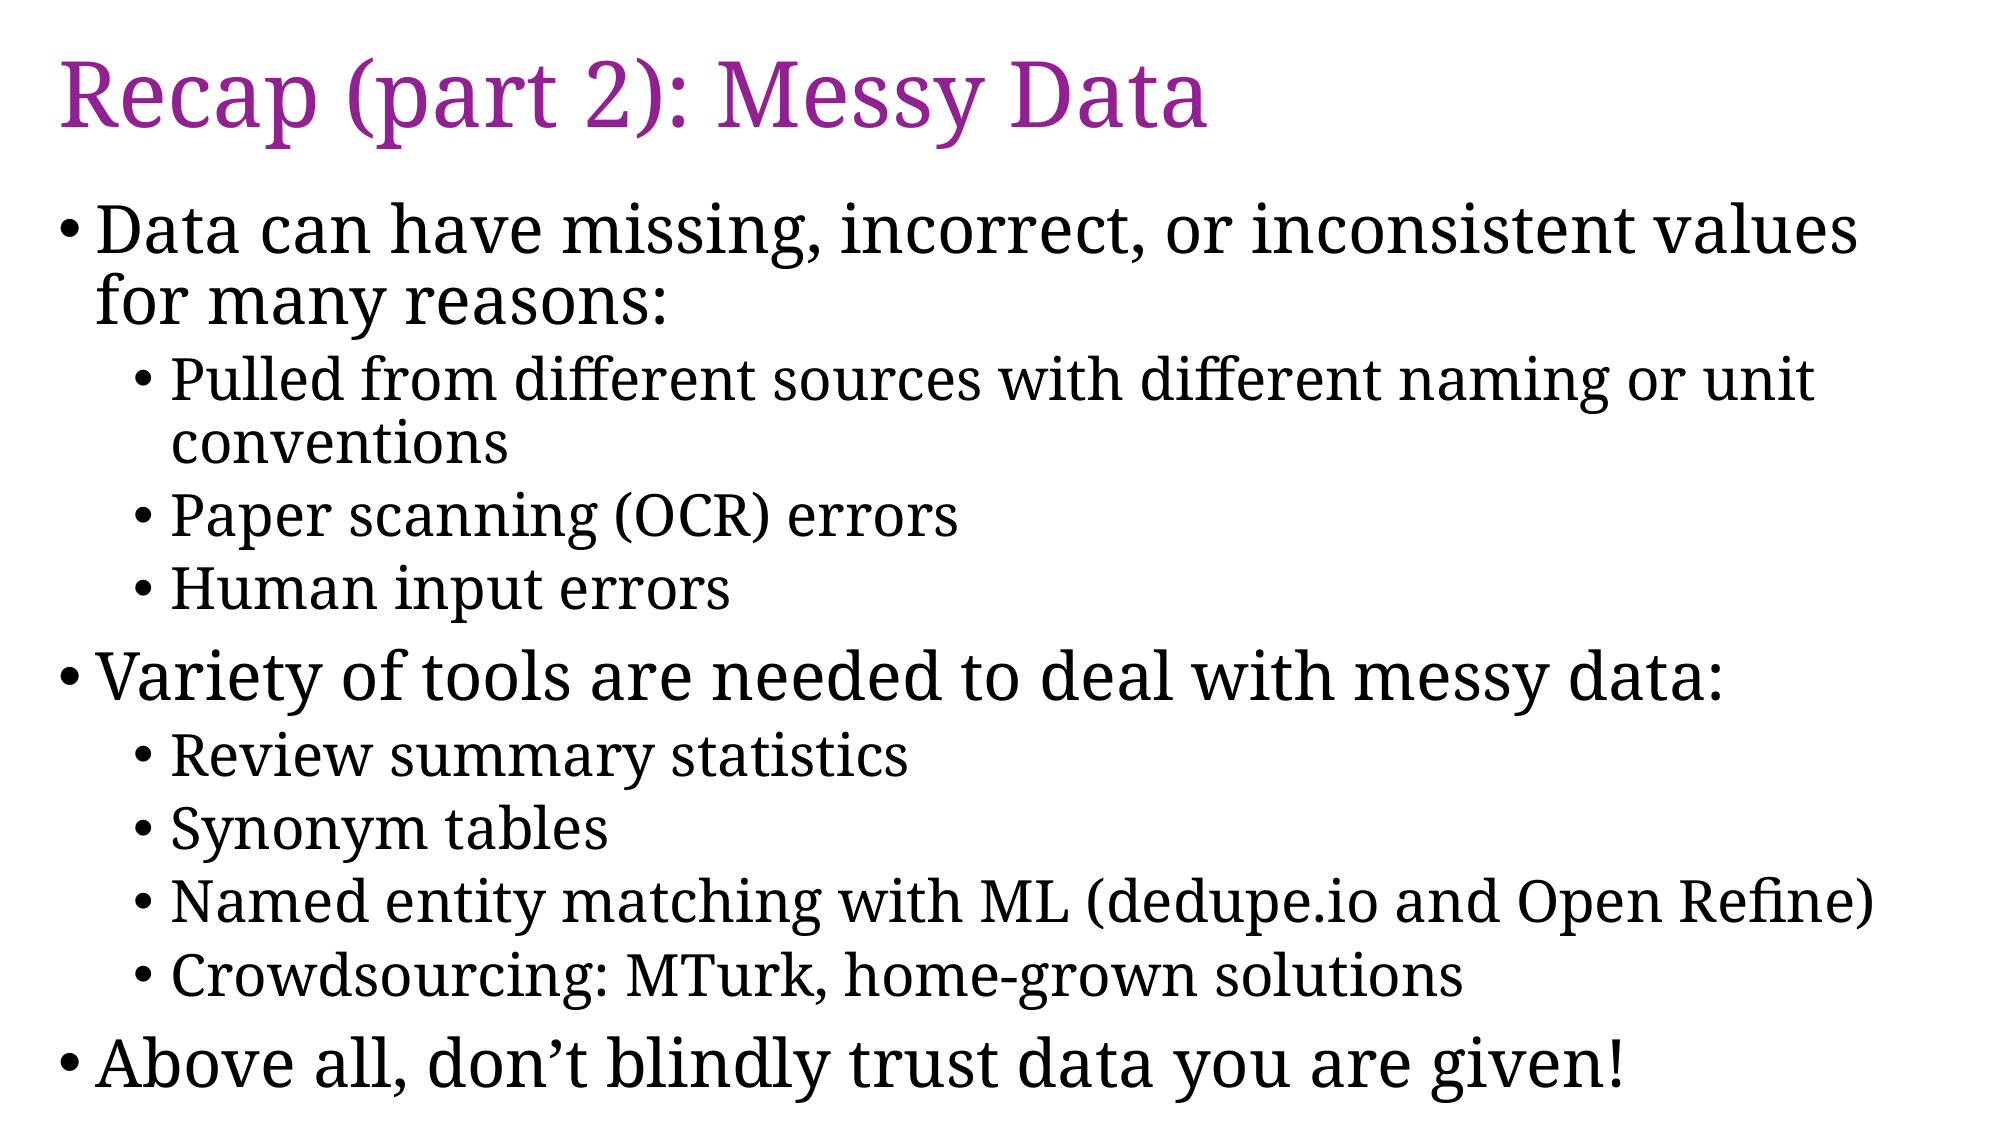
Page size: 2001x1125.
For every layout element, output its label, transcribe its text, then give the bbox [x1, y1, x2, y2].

list Data can have missing, incorrect, or inconsistent values for many reasons: Pulled from different sources with different naming or unit conventions Paper scanning (OCR) errors Human input errors Variety of tools are needed to deal with messy data: Review summary statistics Synonym tables Named entity matching with ML (dedupe.io and Open Refine) Crowdsourcing: MTurk, home-grown solutions Above all, don’t blindly trust data you are given! [43, 188, 1953, 1106]
title Recap (part 2): Messy Data [43, 25, 1953, 171]
